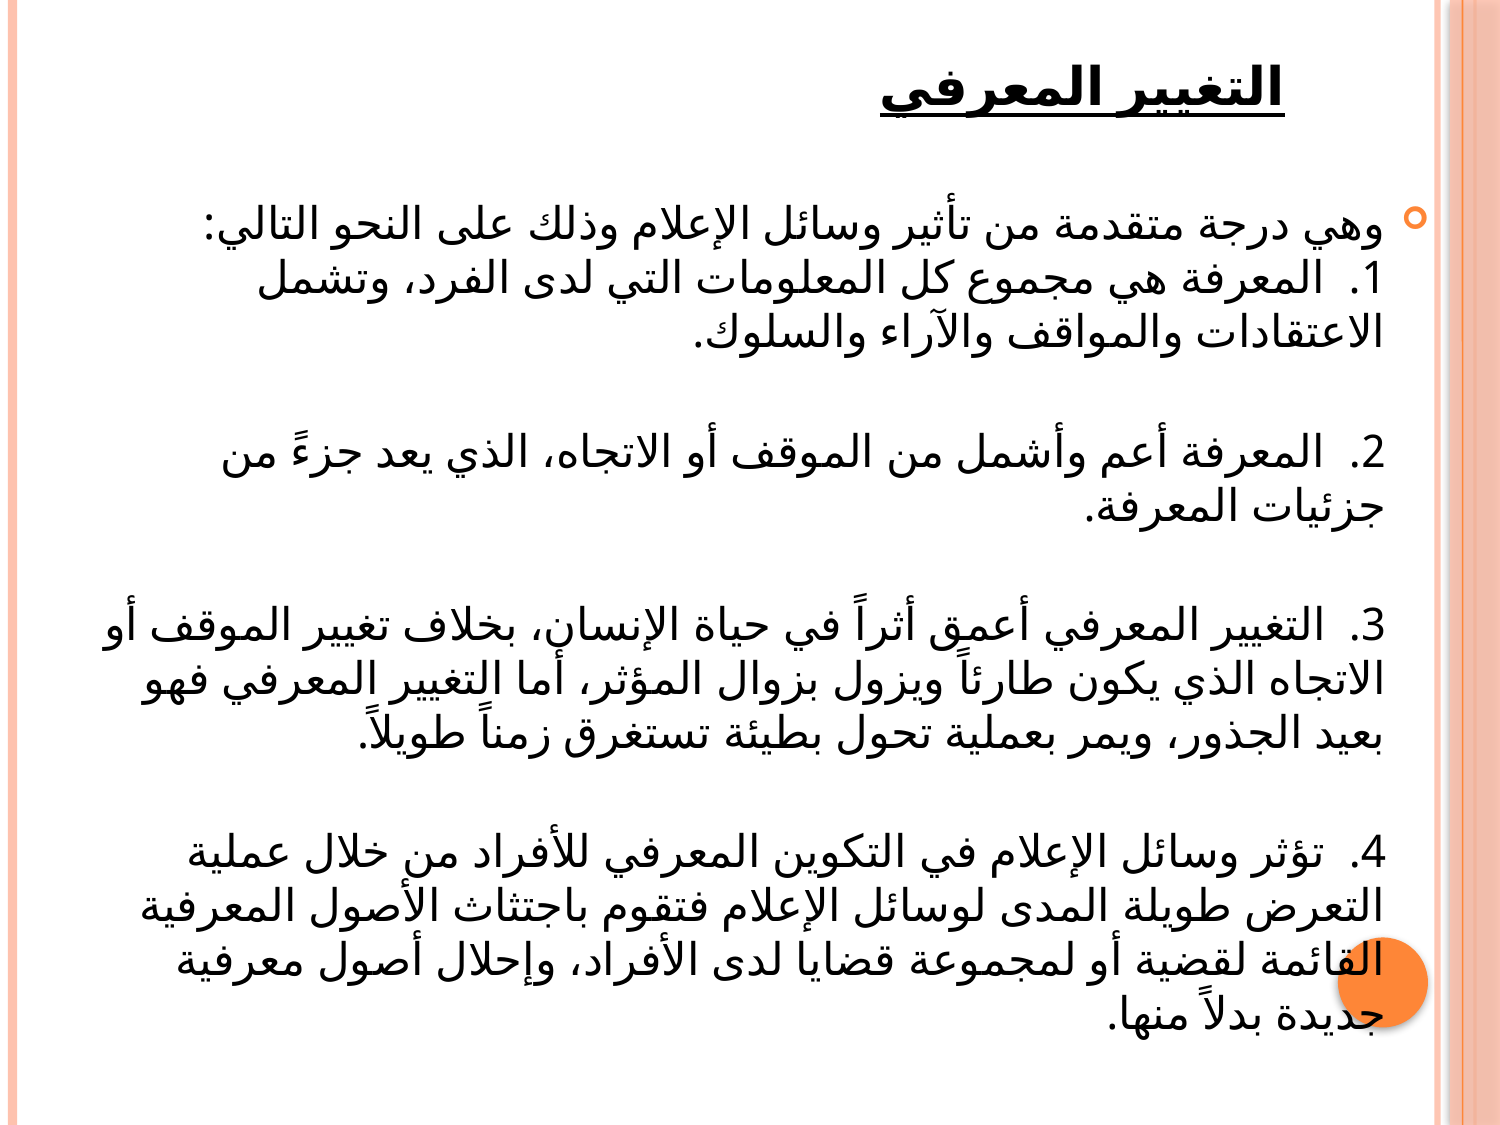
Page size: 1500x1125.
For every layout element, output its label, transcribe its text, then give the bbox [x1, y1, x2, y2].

title التغيير المعرفي [75, 45, 1300, 187]
list وهي درجة متقدمة من تأثير وسائل الإعلام وذلك على النحو التالي: 1. المعرفة هي مجموع كل المعلومات التي لدى الفرد، وتشمل الاعتقادات والمواقف والآراء والسلوك. 2. المعرفة أعم وأشمل من الموقف أو الاتجاه، الذي يعد جزءً من جزئيات المعرفة. 3. التغيير المعرفي أعمق أثراً في حياة الإنسان، بخلاف تغيير الموقف أو الاتجاه الذي يكون طارئاً ويزول بزوال المؤثر، أما التغيير المعرفي فهو بعيد الجذور، ويمر بعملية تحول بطيئة تستغرق زمناً طويلاً. 4. تؤثر وسائل الإعلام في التكوين المعرفي للأفراد من خلال عملية التعرض طويلة المدى لوسائل الإعلام فتقوم باجتثاث الأصول المعرفية القائمة لقضية أو لمجموعة قضايا لدى الأفراد، وإحلال أصول معرفية جديدة بدلاً منها. [75, 187, 1442, 1062]
